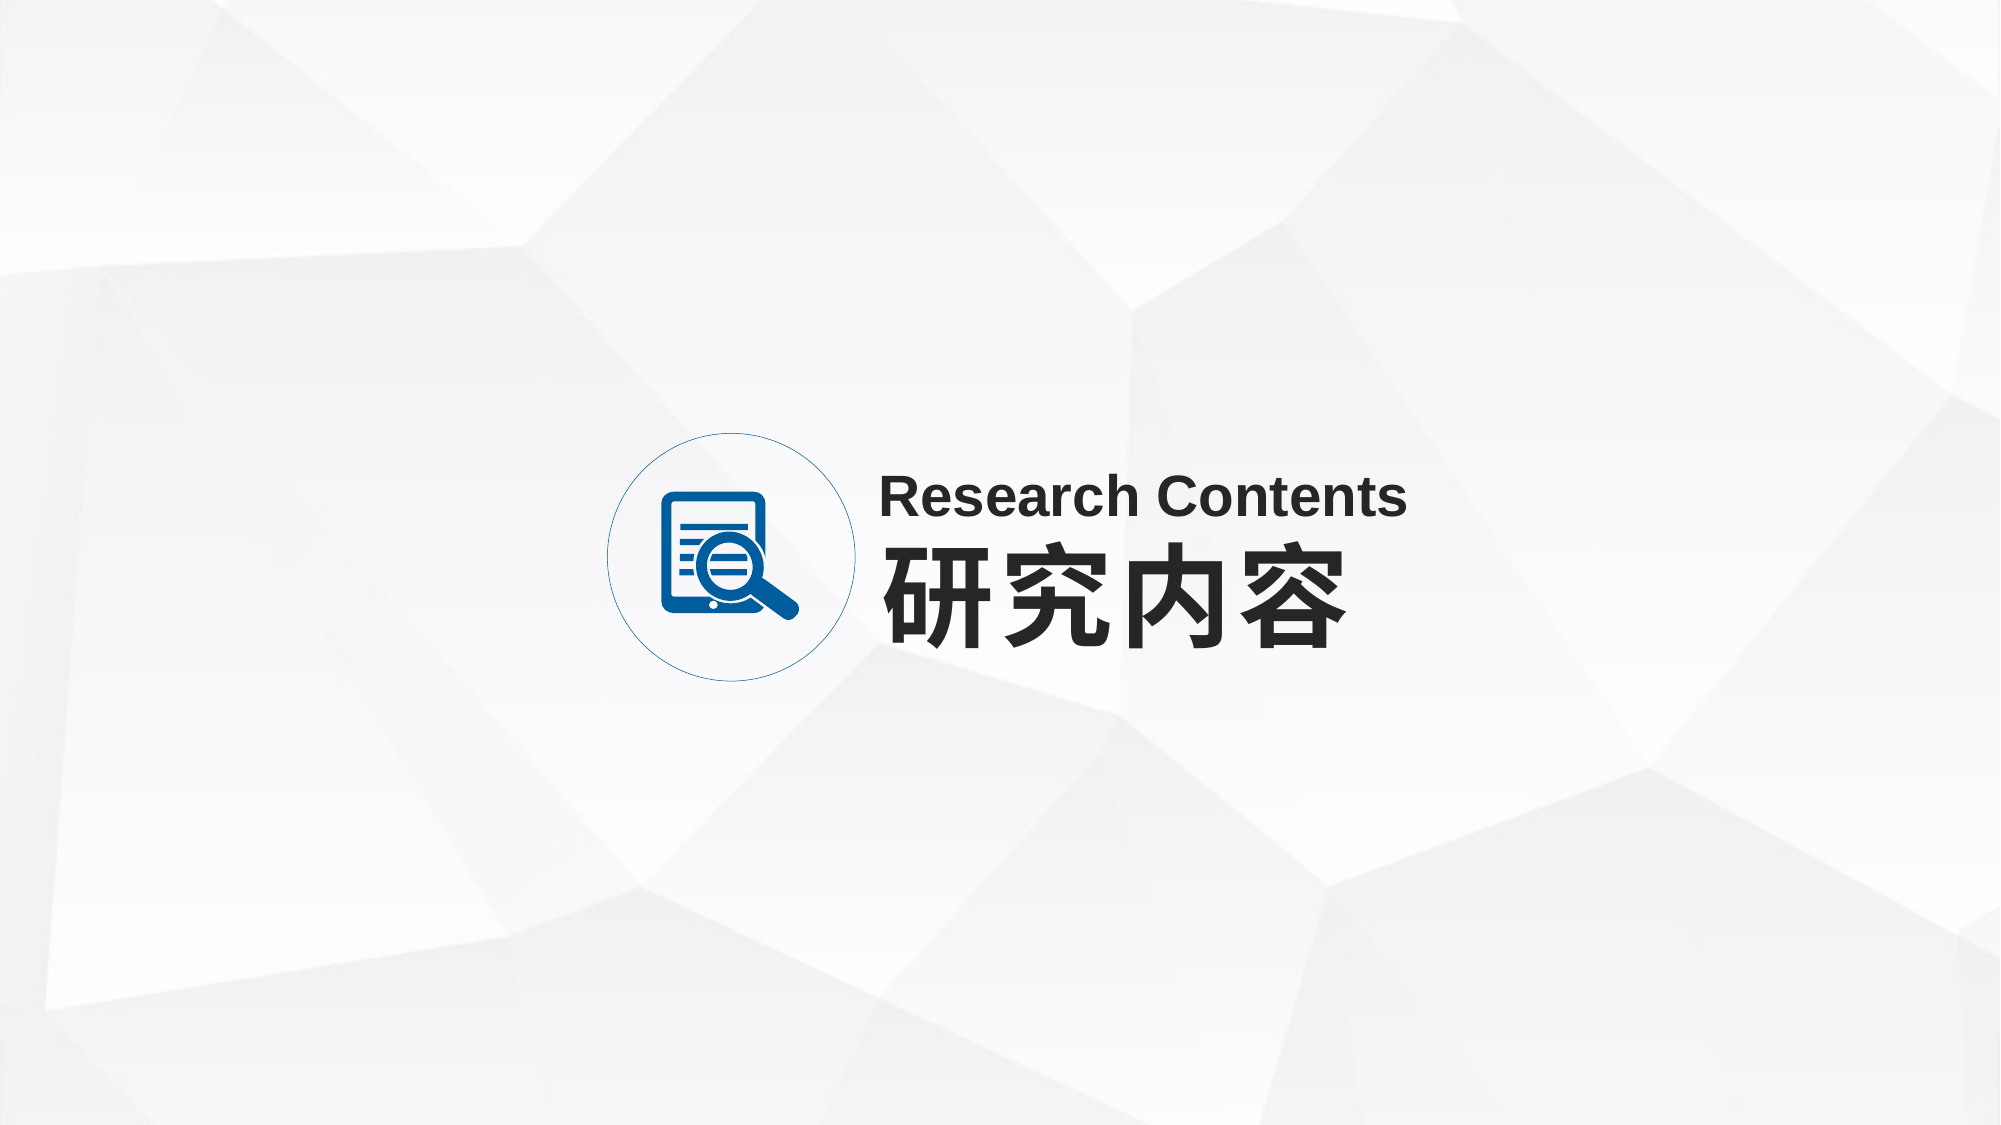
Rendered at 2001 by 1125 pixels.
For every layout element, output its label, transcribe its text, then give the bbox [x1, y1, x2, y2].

picture [0, 0, 2000, 1125]
text_box [606, 432, 857, 683]
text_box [661, 491, 800, 622]
text_box Research Contents [863, 450, 1425, 536]
text_box 研究内容 [866, 536, 1366, 669]
